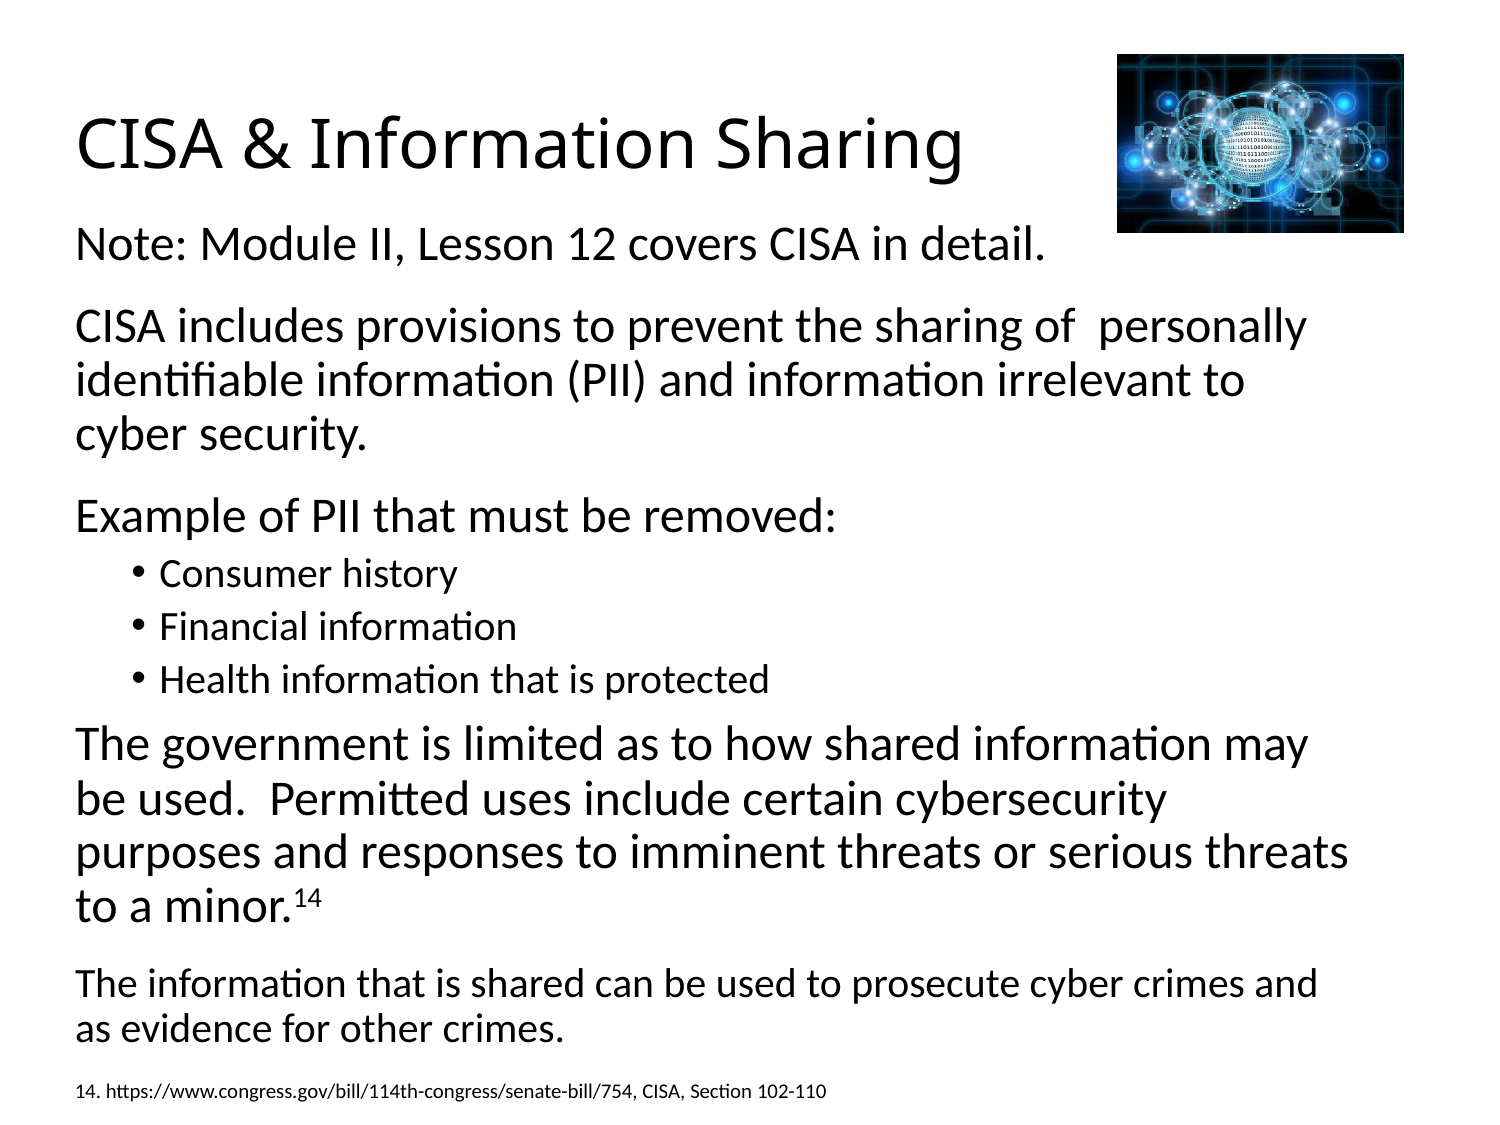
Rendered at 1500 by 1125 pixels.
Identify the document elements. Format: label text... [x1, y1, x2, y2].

text_box 14. https://www.congress.gov/bill/114th-congress/senate-bill/754, CISA, Section 102-110 [59, 1070, 1411, 1110]
list Note: Module II, Lesson 12 covers CISA in detail. CISA includes provisions to prevent the sharing of personally identifiable information (PII) and information irrelevant to cyber security. Example of PII that must be removed: Consumer history Financial information Health information that is protected The government is limited as to how shared information may be used. Permitted uses include certain cybersecurity purposes and responses to imminent threats or serious threats to a minor.14 The information that is shared can be used to prosecute cyber crimes and as evidence for other crimes. [59, 209, 1379, 902]
title CISA & Information Sharing [59, 115, 1117, 209]
picture [1117, 54, 1404, 233]
